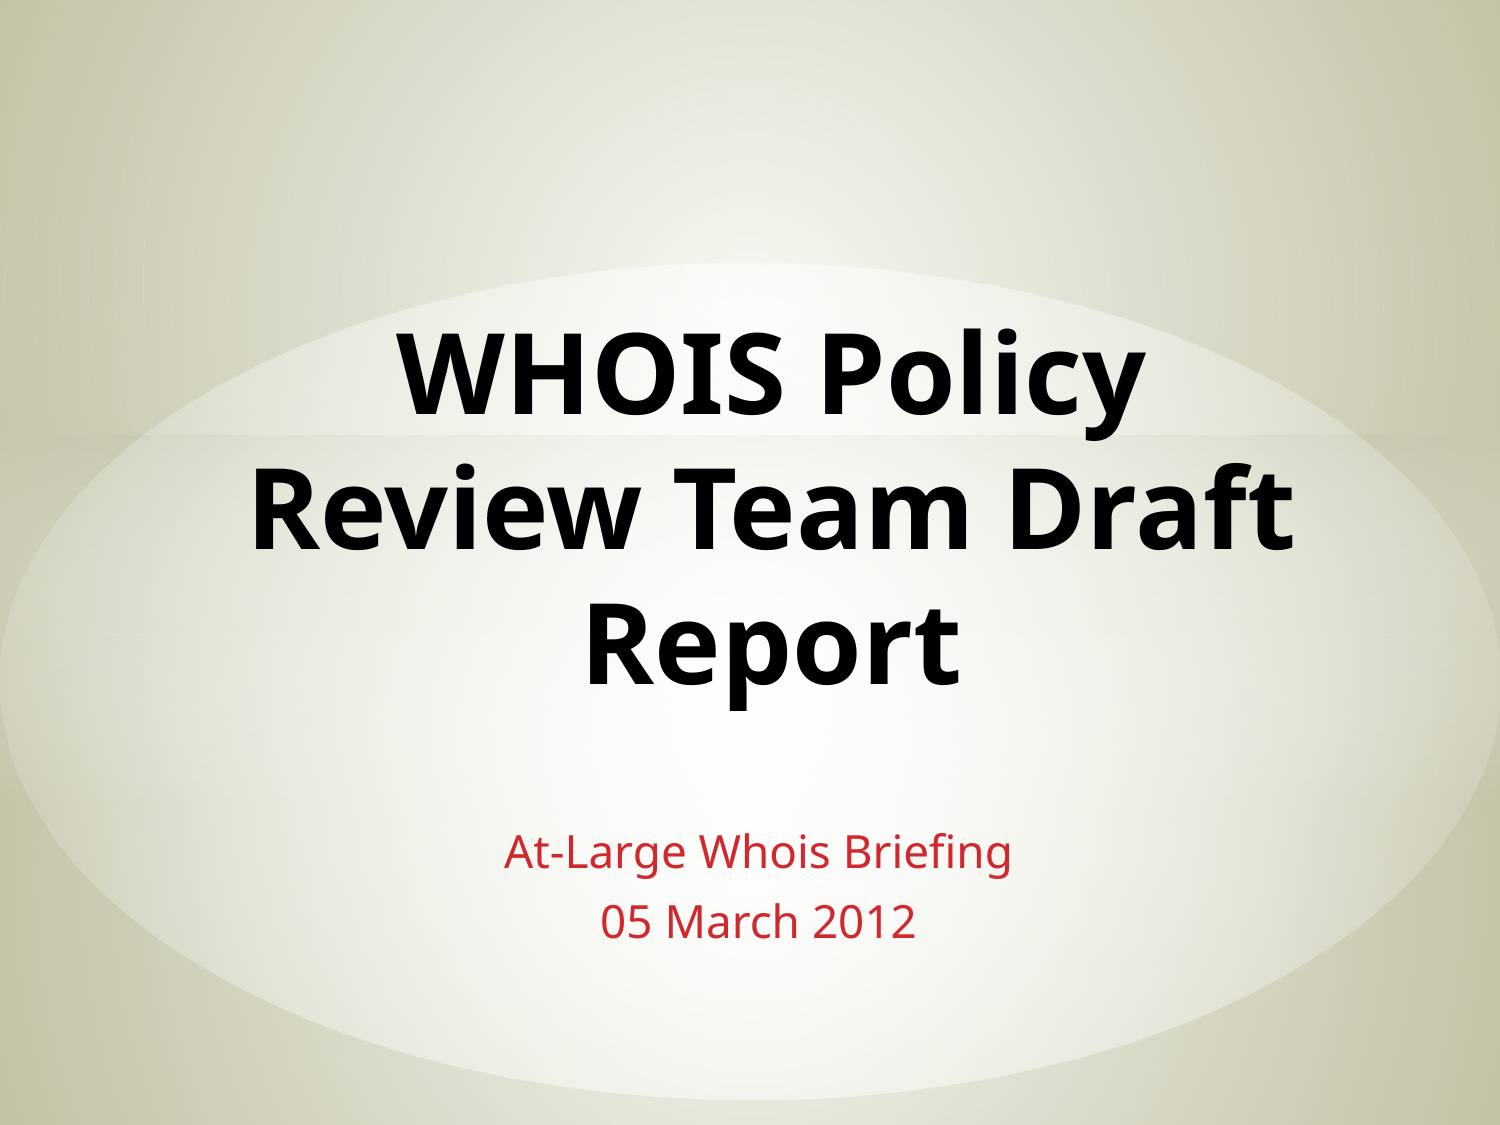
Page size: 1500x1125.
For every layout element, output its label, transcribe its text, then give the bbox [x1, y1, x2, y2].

subtitle At-Large Whois Briefing 05 March 2012 [296, 815, 1222, 960]
title WHOIS Policy Review Team Draft Report [167, 294, 1345, 589]
